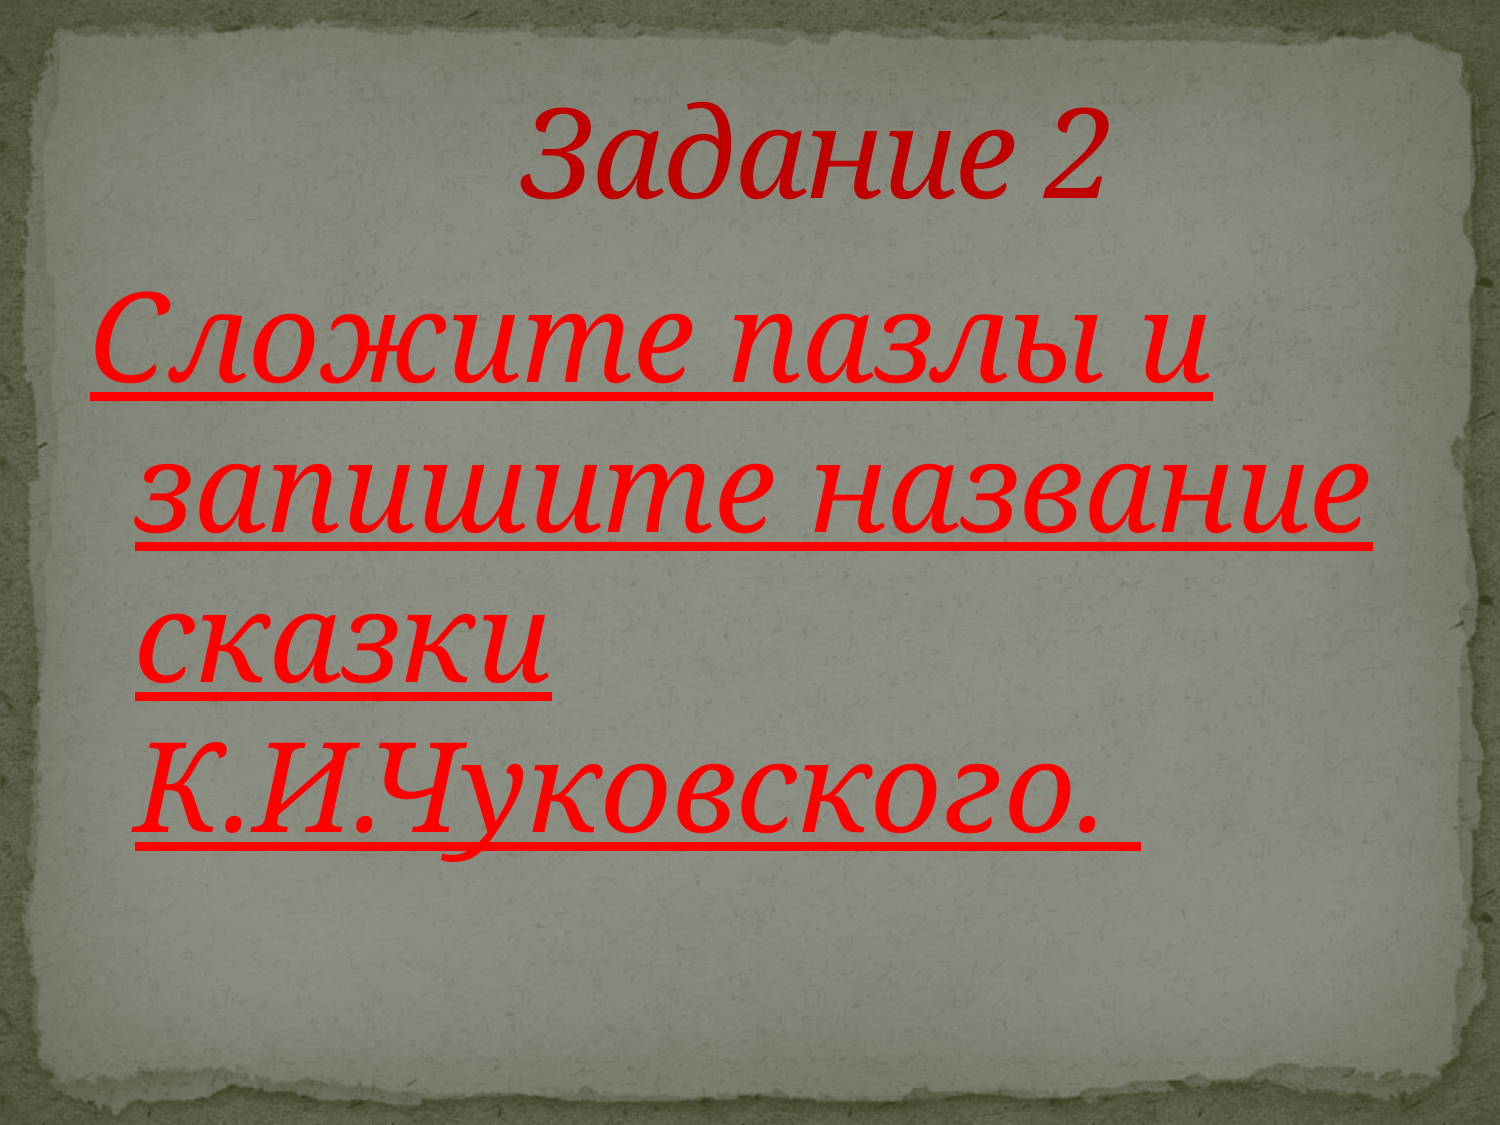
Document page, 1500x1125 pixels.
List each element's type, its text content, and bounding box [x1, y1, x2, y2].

title Задание 2 [76, 30, 1427, 231]
list Сложите пазлы и запишите название сказки К.И.Чуковского. [75, 249, 1425, 1000]
